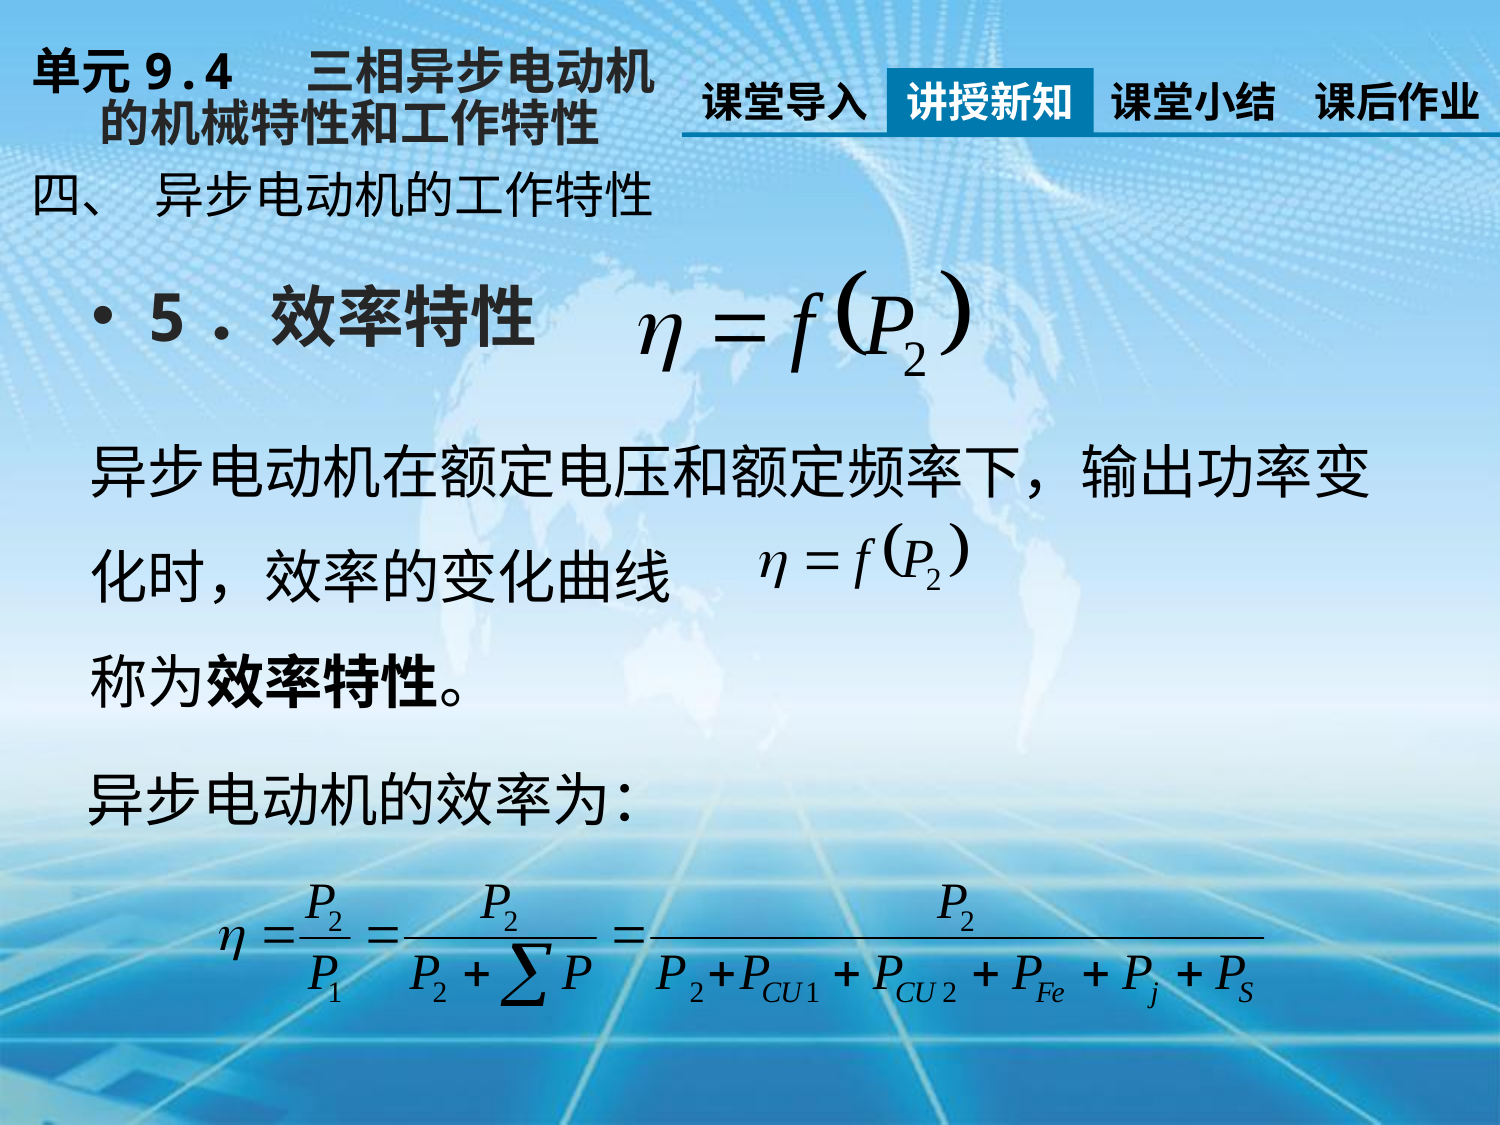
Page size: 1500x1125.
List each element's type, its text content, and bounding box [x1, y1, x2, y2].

picture [0, 0, 1500, 1125]
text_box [627, 267, 978, 391]
text_box 四、 异步电动机的工作特性 [17, 160, 1406, 247]
text_box 异步电动机在额定电压和额定频率下，输出功率变化时，效率的变化曲线 称为效率特性。 [74, 392, 1413, 723]
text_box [16, 39, 1500, 160]
text_box 异步电动机的效率为： [71, 755, 697, 841]
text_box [751, 521, 973, 600]
text_box 5．效率特性 [76, 267, 1427, 1010]
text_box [212, 869, 1275, 1019]
